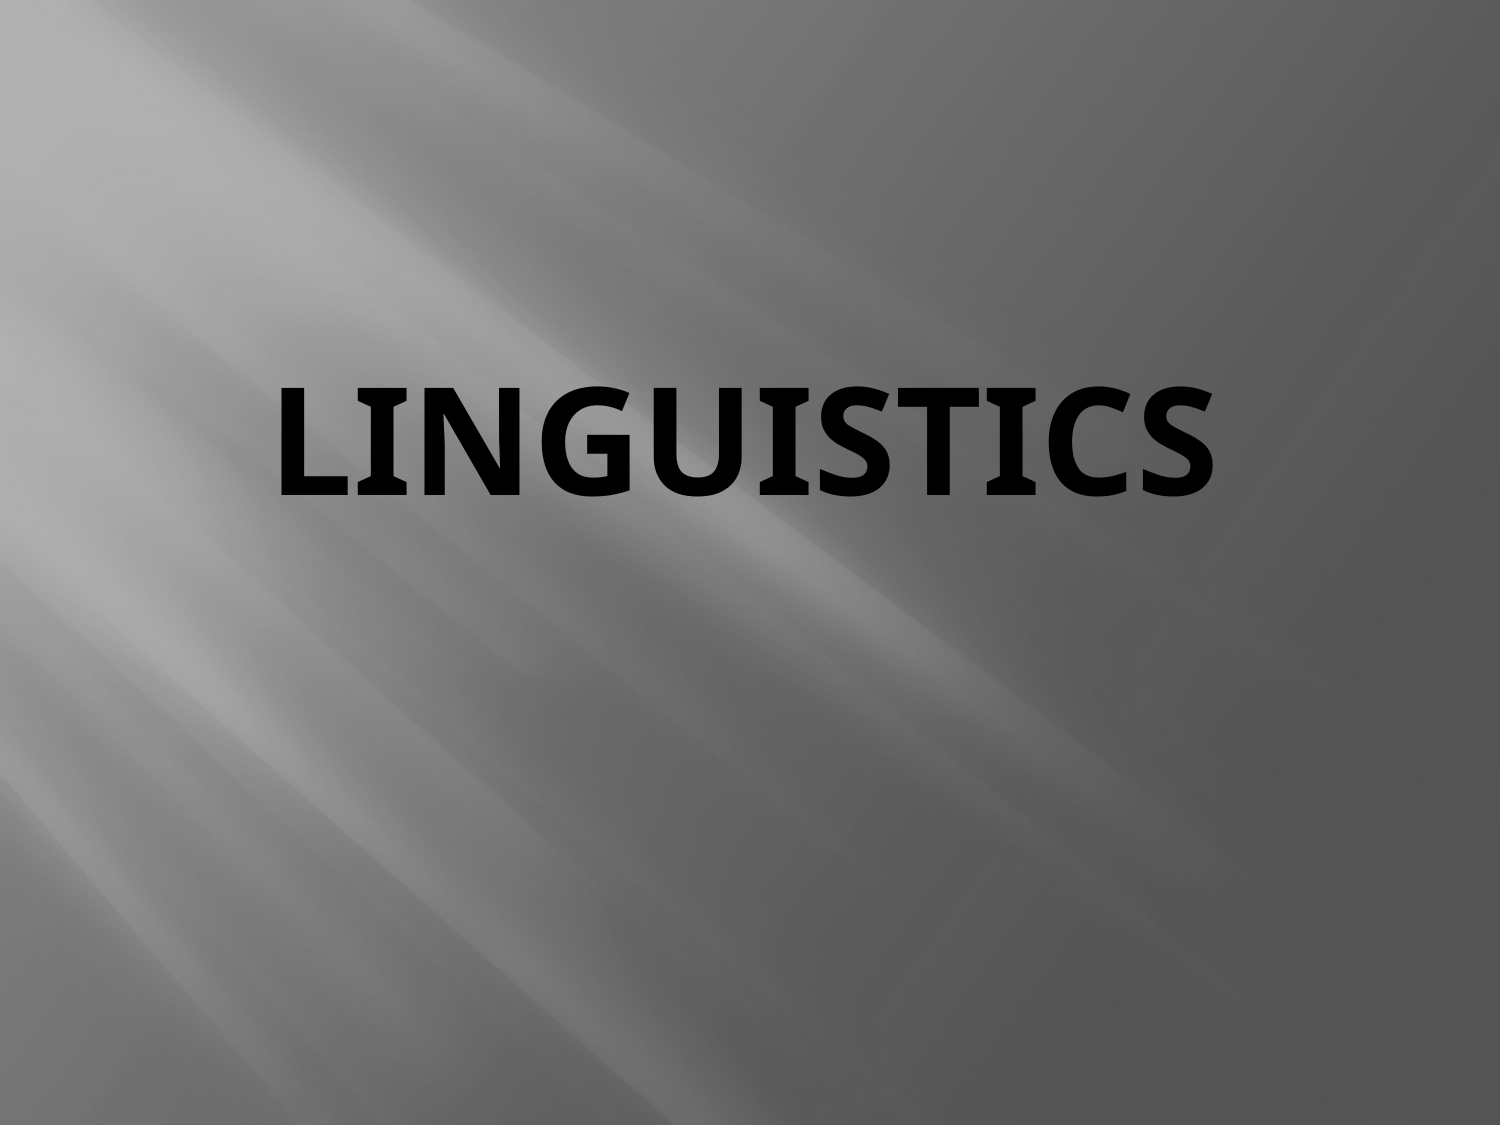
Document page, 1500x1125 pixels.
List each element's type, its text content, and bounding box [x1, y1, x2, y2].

title Linguistics [69, 224, 1420, 525]
